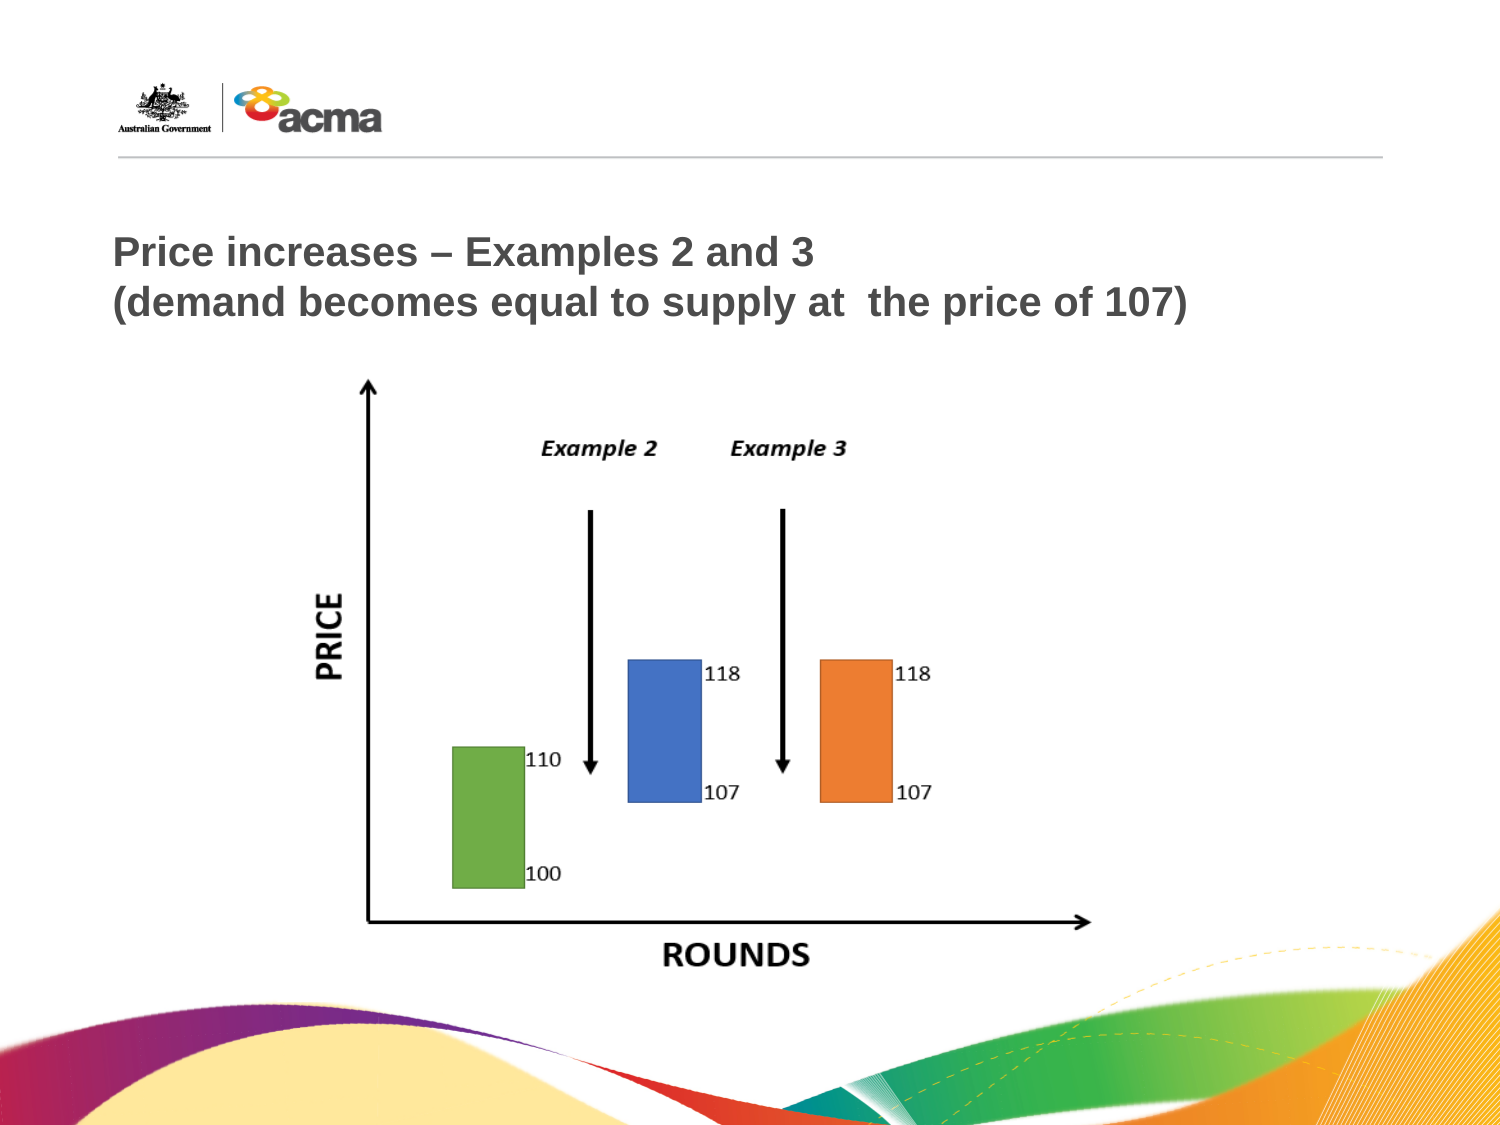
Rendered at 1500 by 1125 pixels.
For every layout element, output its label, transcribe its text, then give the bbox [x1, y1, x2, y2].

title Price increases – Examples 2 and 3 (demand becomes equal to supply at the price of 107) [112, 224, 1388, 339]
picture [0, 0, 1500, 1125]
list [277, 337, 1117, 1002]
